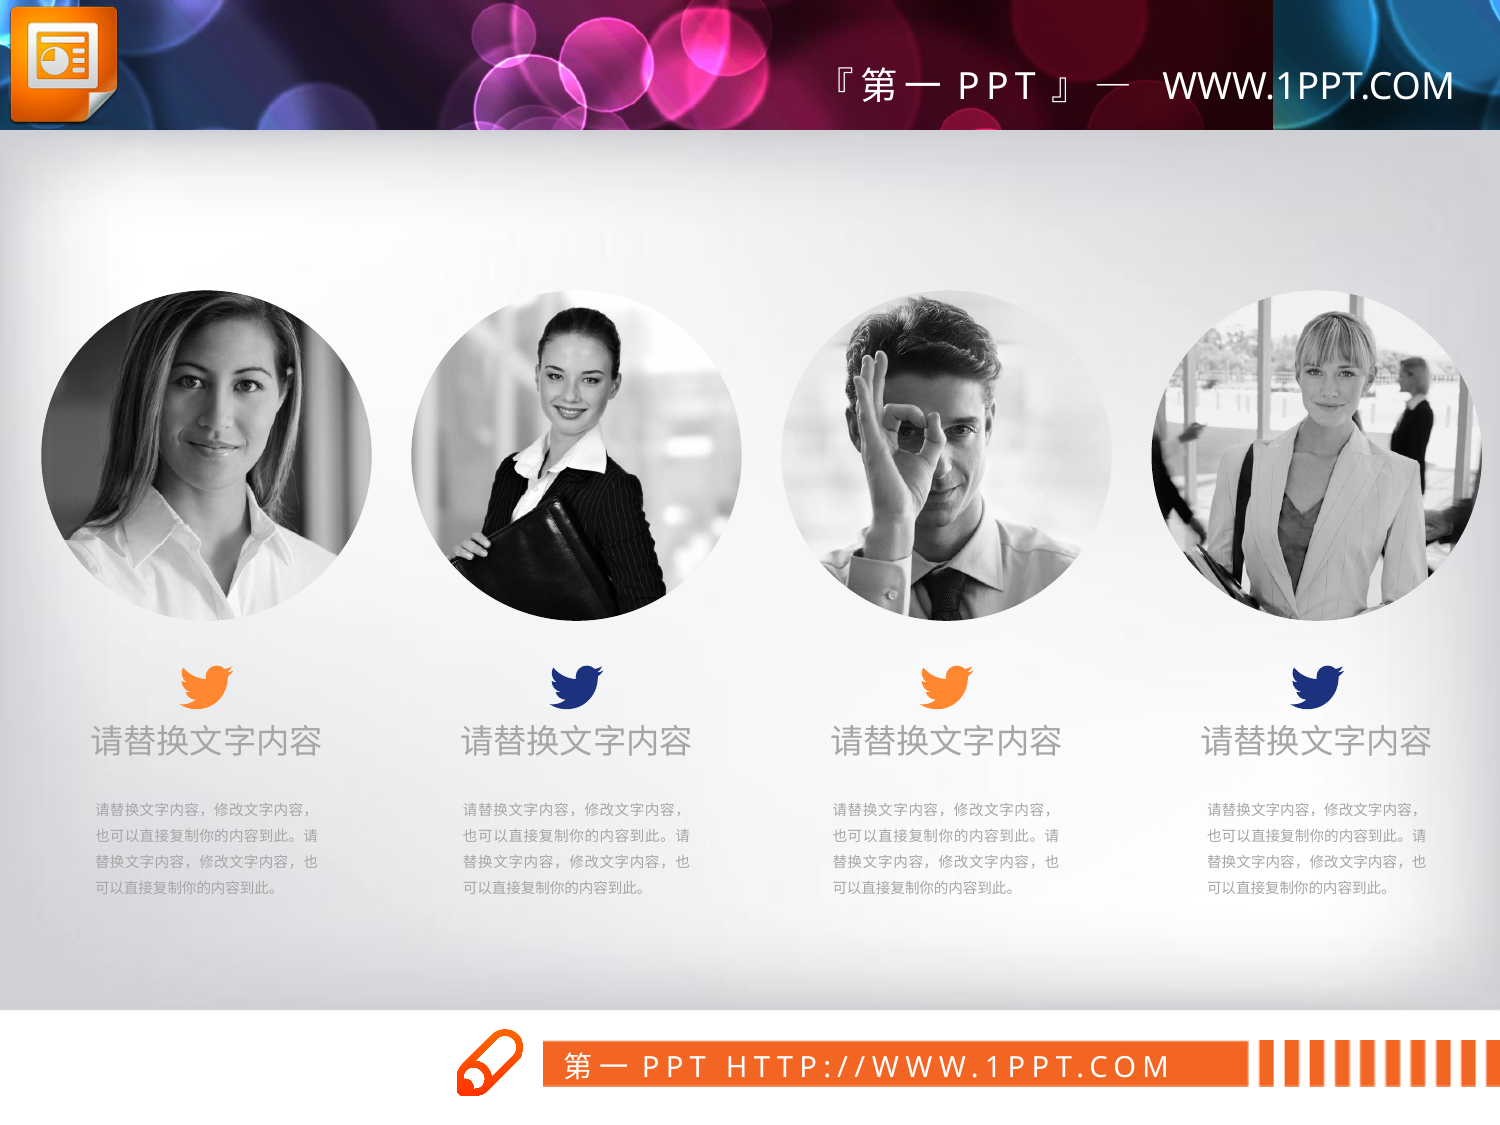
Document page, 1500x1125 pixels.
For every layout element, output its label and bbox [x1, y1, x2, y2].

text_box [549, 665, 604, 710]
picture [543, 1040, 1500, 1087]
text_box [179, 665, 234, 710]
text_box [1290, 665, 1345, 710]
text_box [411, 290, 742, 621]
text_box [919, 665, 974, 710]
text_box [828, 720, 1065, 895]
text_box [781, 290, 1112, 621]
text_box [41, 290, 372, 621]
picture [0, 0, 1500, 1012]
text_box [88, 720, 325, 896]
text_box [1151, 290, 1482, 621]
text_box [1198, 720, 1435, 896]
text_box [458, 720, 695, 896]
